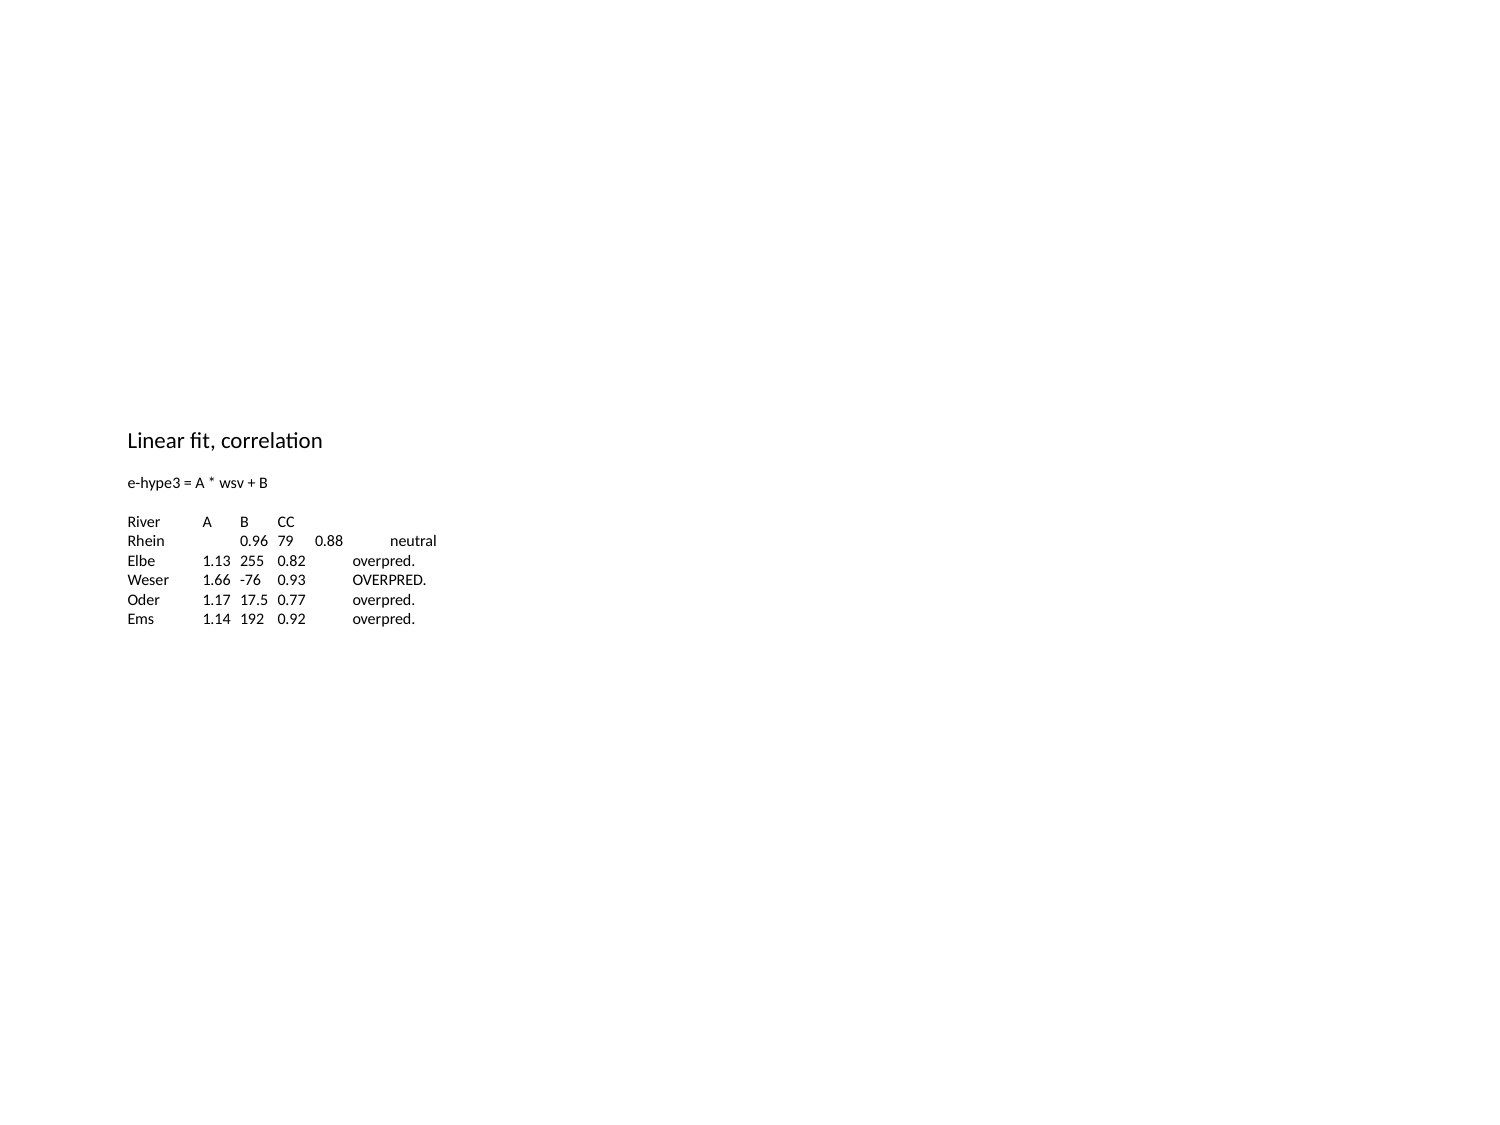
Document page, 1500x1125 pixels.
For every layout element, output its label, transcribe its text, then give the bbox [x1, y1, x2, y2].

title Linear fit, correlation e-hype3 = A * wsv + B River A B CC Rhein 0.96 79 0.88 neutral Elbe 1.13 255 0.82 overpred. Weser 1.66 -76 0.93 OVERPRED. Oder 1.17 17.5 0.77 overpred. Ems 1.14 192 0.92 overpred. [112, 415, 1388, 657]
